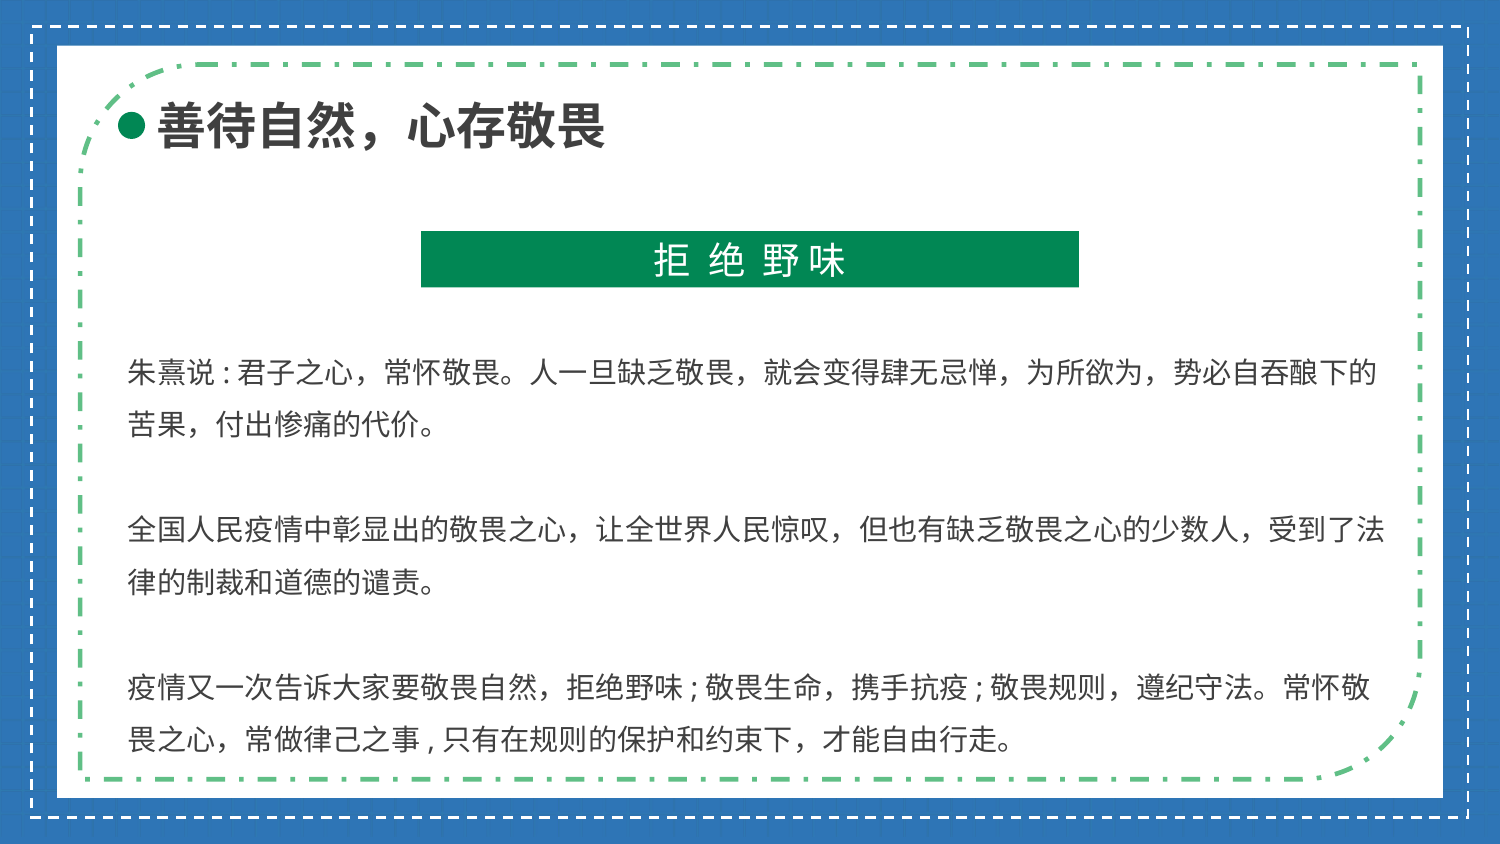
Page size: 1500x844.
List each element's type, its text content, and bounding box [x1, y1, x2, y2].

text_box [0, 0, 1499, 837]
text_box 拒 绝 野 味 [421, 231, 1079, 288]
text_box 朱熹说:君子之心，常怀敬畏。人一旦缺乏敬畏，就会变得肆无忌惮，为所欲为，势必自吞酿下的苦果，付出惨痛的代价。 全国人民疫情中彰显出的敬畏之心，让全世界人民惊叹，但也有缺乏敬畏之心的少数人，受到了法律的制裁和道德的谴责。 疫情又一次告诉大家要敬畏自然，拒绝野味;敬畏生命，携手抗疫;敬畏规则，遵纪守法。常怀敬畏之心，常做律己之事,只有在规则的保护和约束下，才能自由行走。 [116, 331, 1404, 762]
text_box [116, 110, 147, 140]
text_box [ [79, 63, 1421, 781]
text_box 善待自然，心存敬畏 [145, 89, 726, 161]
